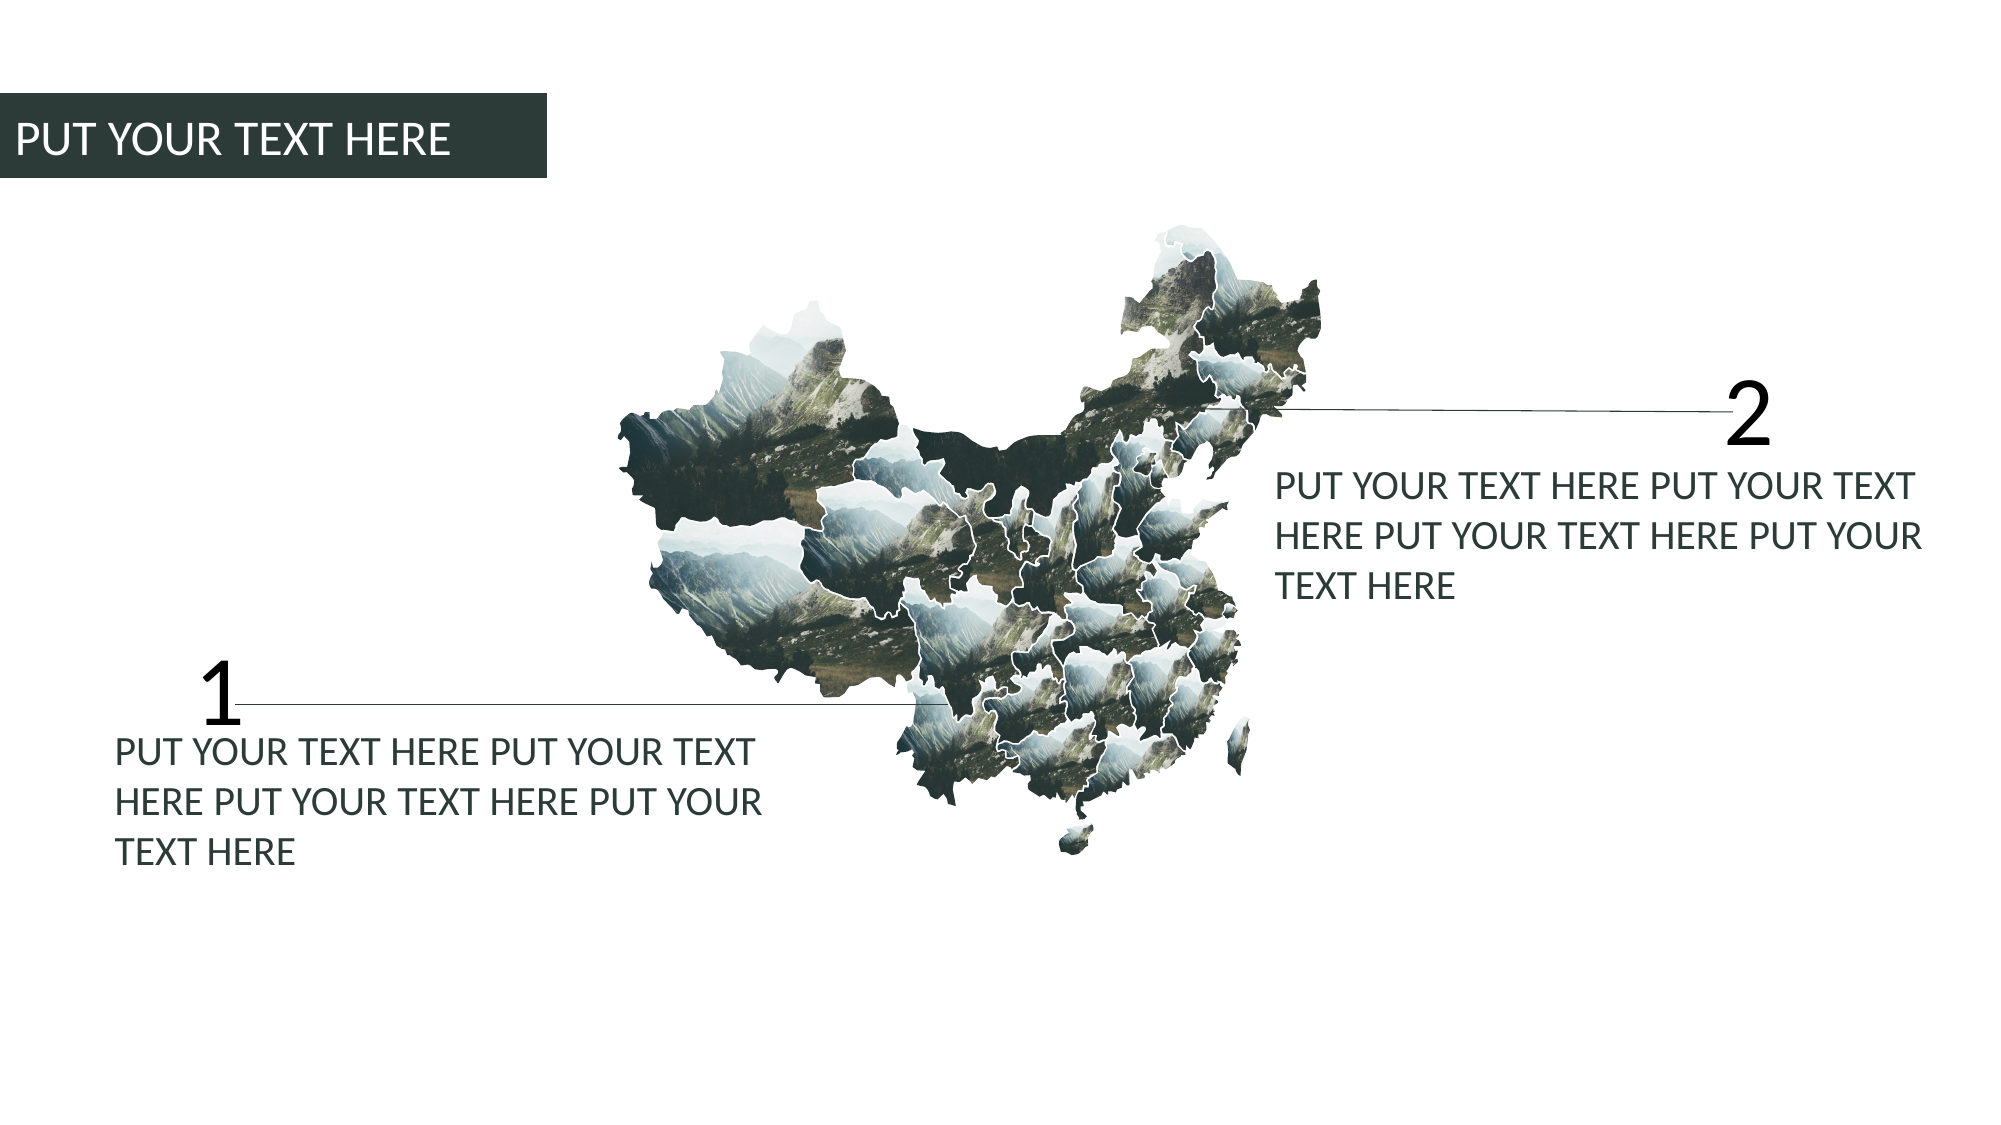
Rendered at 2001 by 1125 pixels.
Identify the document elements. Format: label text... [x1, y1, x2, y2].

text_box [1144, 408, 1733, 412]
text_box 1 [179, 617, 243, 753]
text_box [617, 224, 1321, 856]
text_box 2 [1708, 338, 1772, 450]
text_box PUT YOUR TEXT HERE PUT YOUR TEXT HERE PUT YOUR TEXT HERE PUT YOUR TEXT HERE [99, 716, 835, 931]
text_box PUT YOUR TEXT HERE [0, 93, 547, 178]
text_box PUT YOUR TEXT HERE PUT YOUR TEXT HERE PUT YOUR TEXT HERE PUT YOUR TEXT HERE [1321, 450, 1995, 665]
